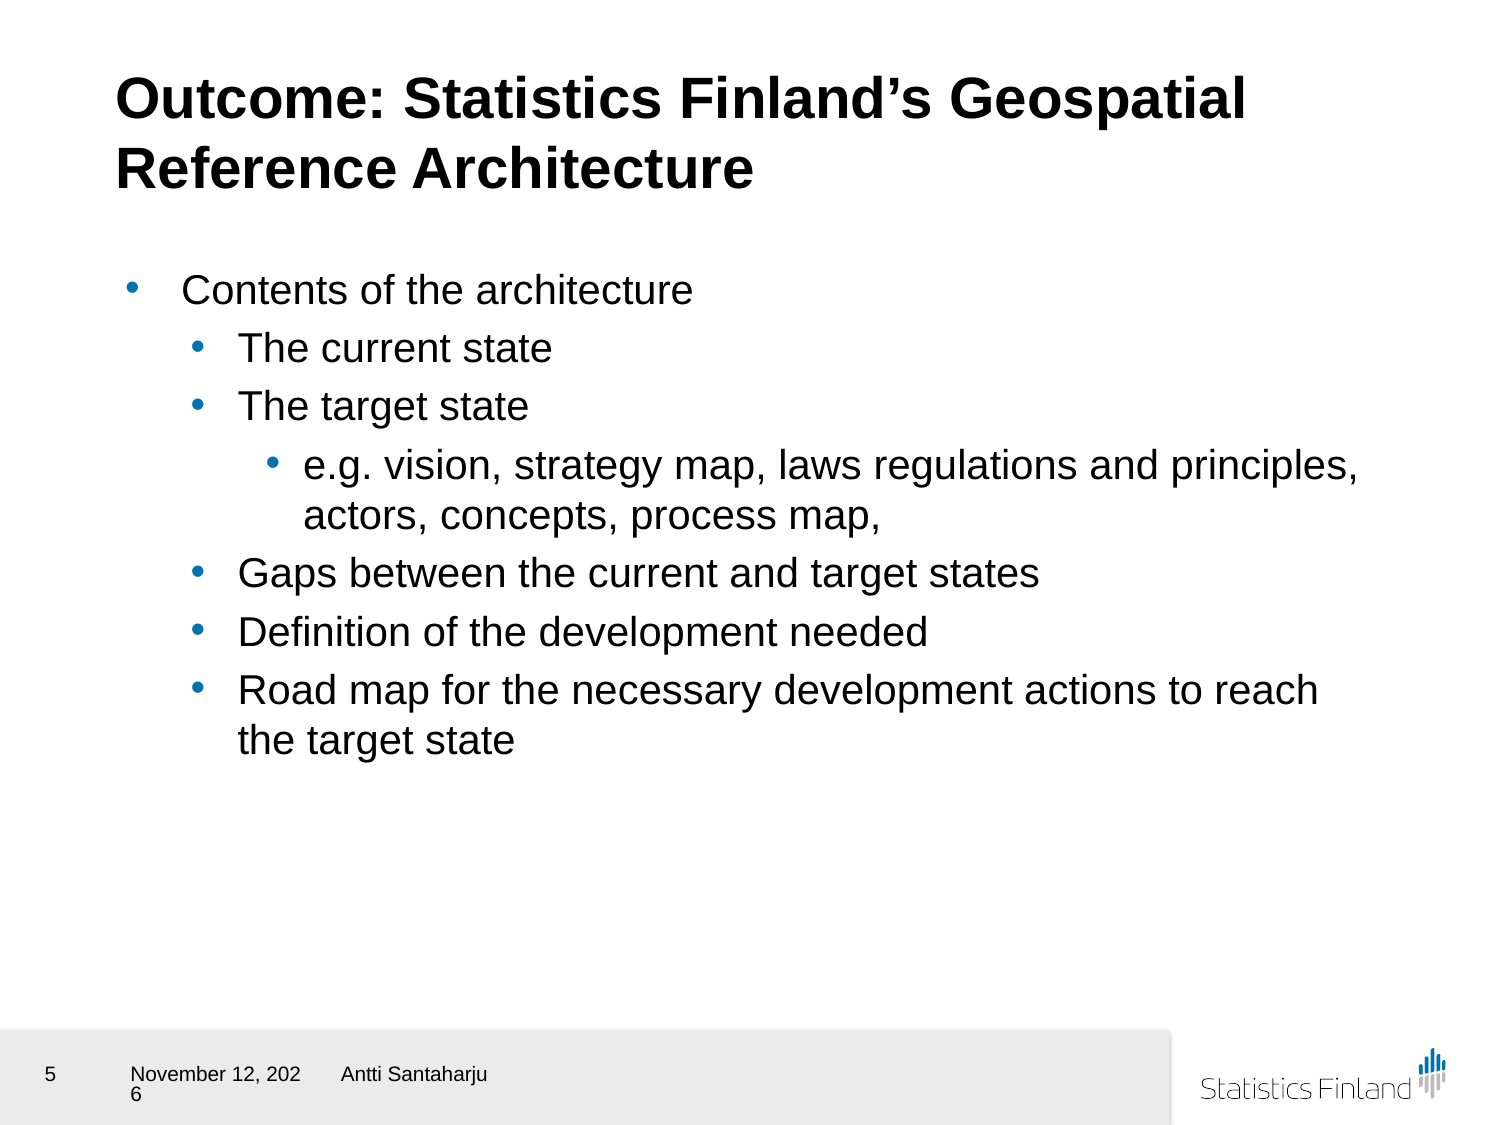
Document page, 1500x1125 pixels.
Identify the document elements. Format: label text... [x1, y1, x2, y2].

title Outcome: Statistics Finland’s Geospatial Reference Architecture [115, 60, 1385, 202]
list Contents of the architecture The current state The target state e.g. vision, strategy map, laws regulations and principles, actors, concepts, process map, Gaps between the current and target states Definition of the development needed Road map for the necessary development actions to reach the target state [115, 262, 1385, 987]
footer Antti Santaharju [325, 1042, 801, 1103]
slide_number 5 [0, 1042, 116, 1103]
picture [1201, 1048, 1446, 1099]
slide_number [116, 1042, 325, 1103]
